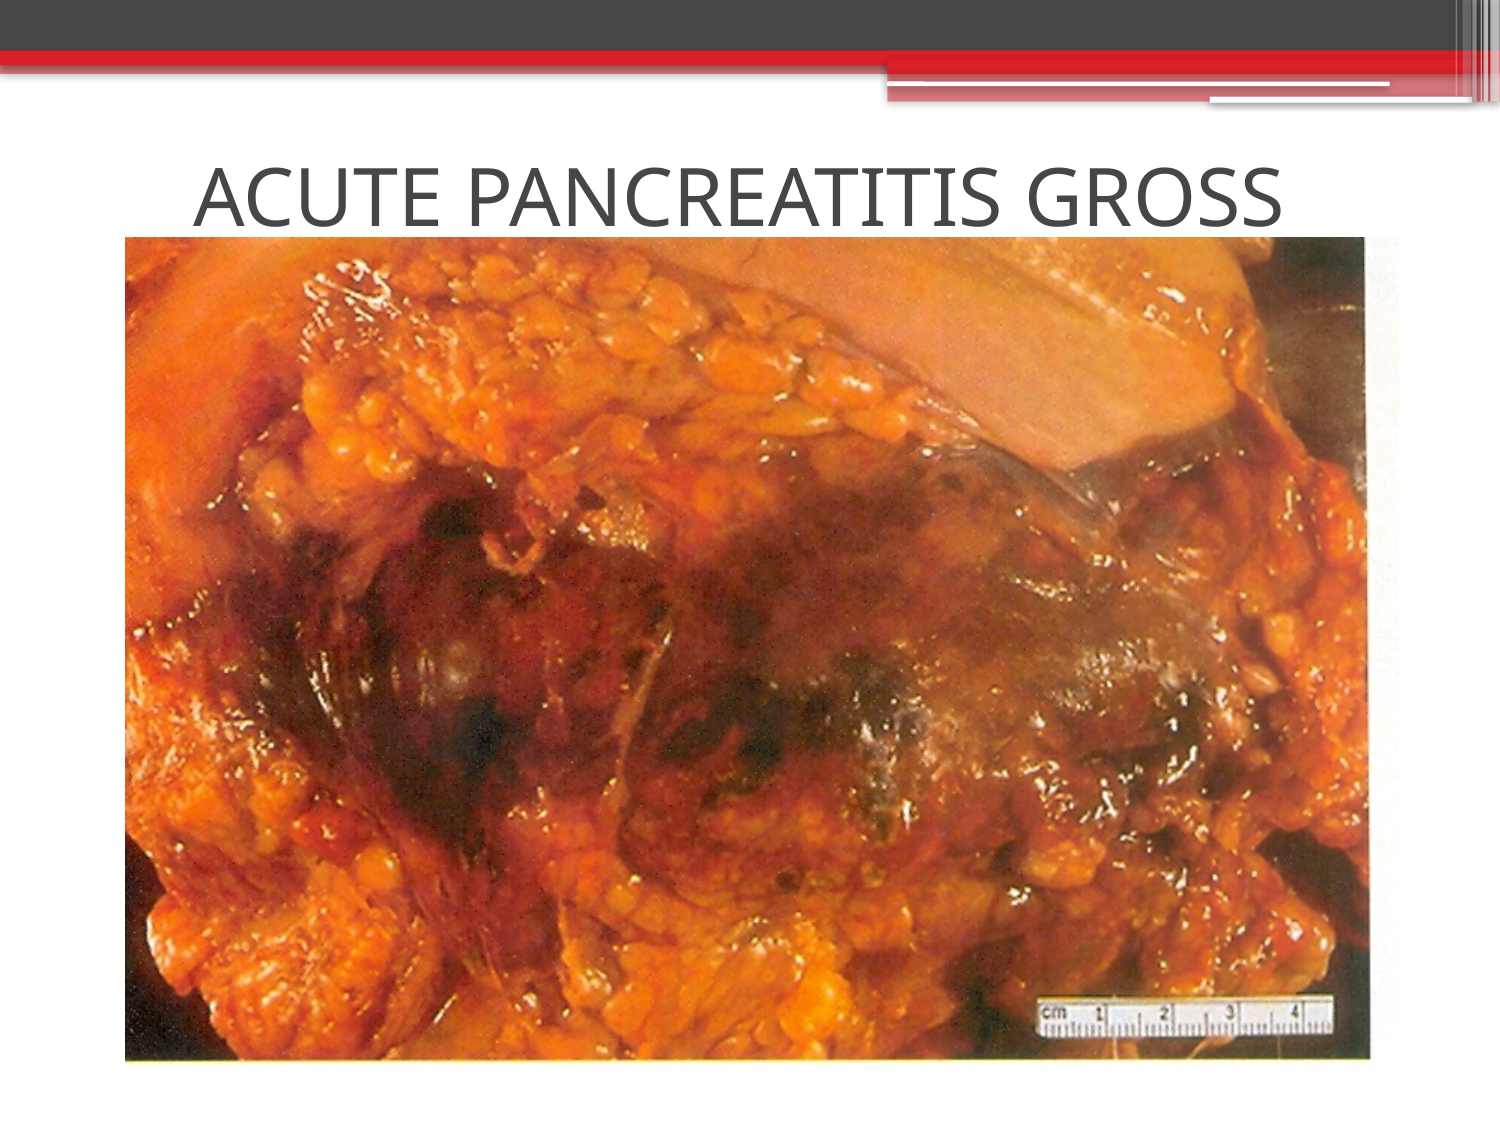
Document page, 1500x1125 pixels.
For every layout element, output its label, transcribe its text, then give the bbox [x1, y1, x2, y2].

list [124, 237, 1399, 1076]
title ACUTE PANCREATITIS GROSS [75, 137, 1425, 250]
